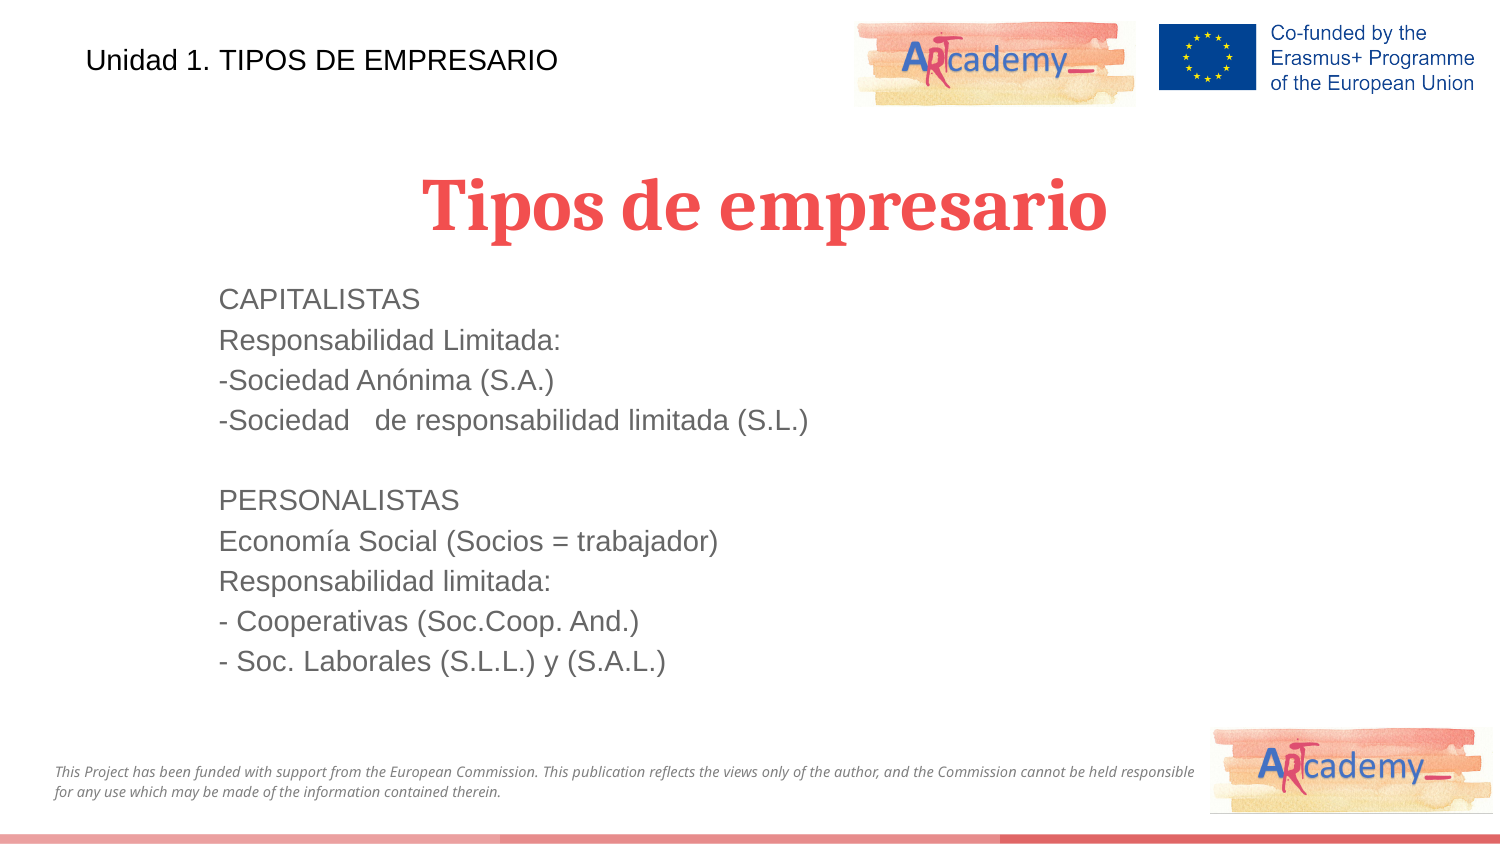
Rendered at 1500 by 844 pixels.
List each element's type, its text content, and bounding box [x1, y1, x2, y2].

picture [1158, 24, 1474, 94]
text_box This Project has been funded with support from the European Commission. This publication reflects the views only of the author, and the Commission cannot be held responsible for any use which may be made of the information contained therein. [39, 754, 1205, 799]
list CAPITALISTAS Responsabilidad Limitada: -Sociedad Anónima (S.A.) -Sociedad de responsabilidad limitada (S.L.) PERSONALISTAS Economía Social (Socios = trabajador) Responsabilidad limitada: - Cooperativas (Soc.Coop. And.) - Soc. Laborales (S.L.L.) y (S.A.L.) [180, 260, 1352, 729]
text_box Unidad 1. TIPOS DE EMPRESARIO [70, 33, 582, 84]
picture [1210, 709, 1493, 844]
title Tipos de empresario [180, 53, 1352, 260]
picture [854, 2, 1137, 138]
